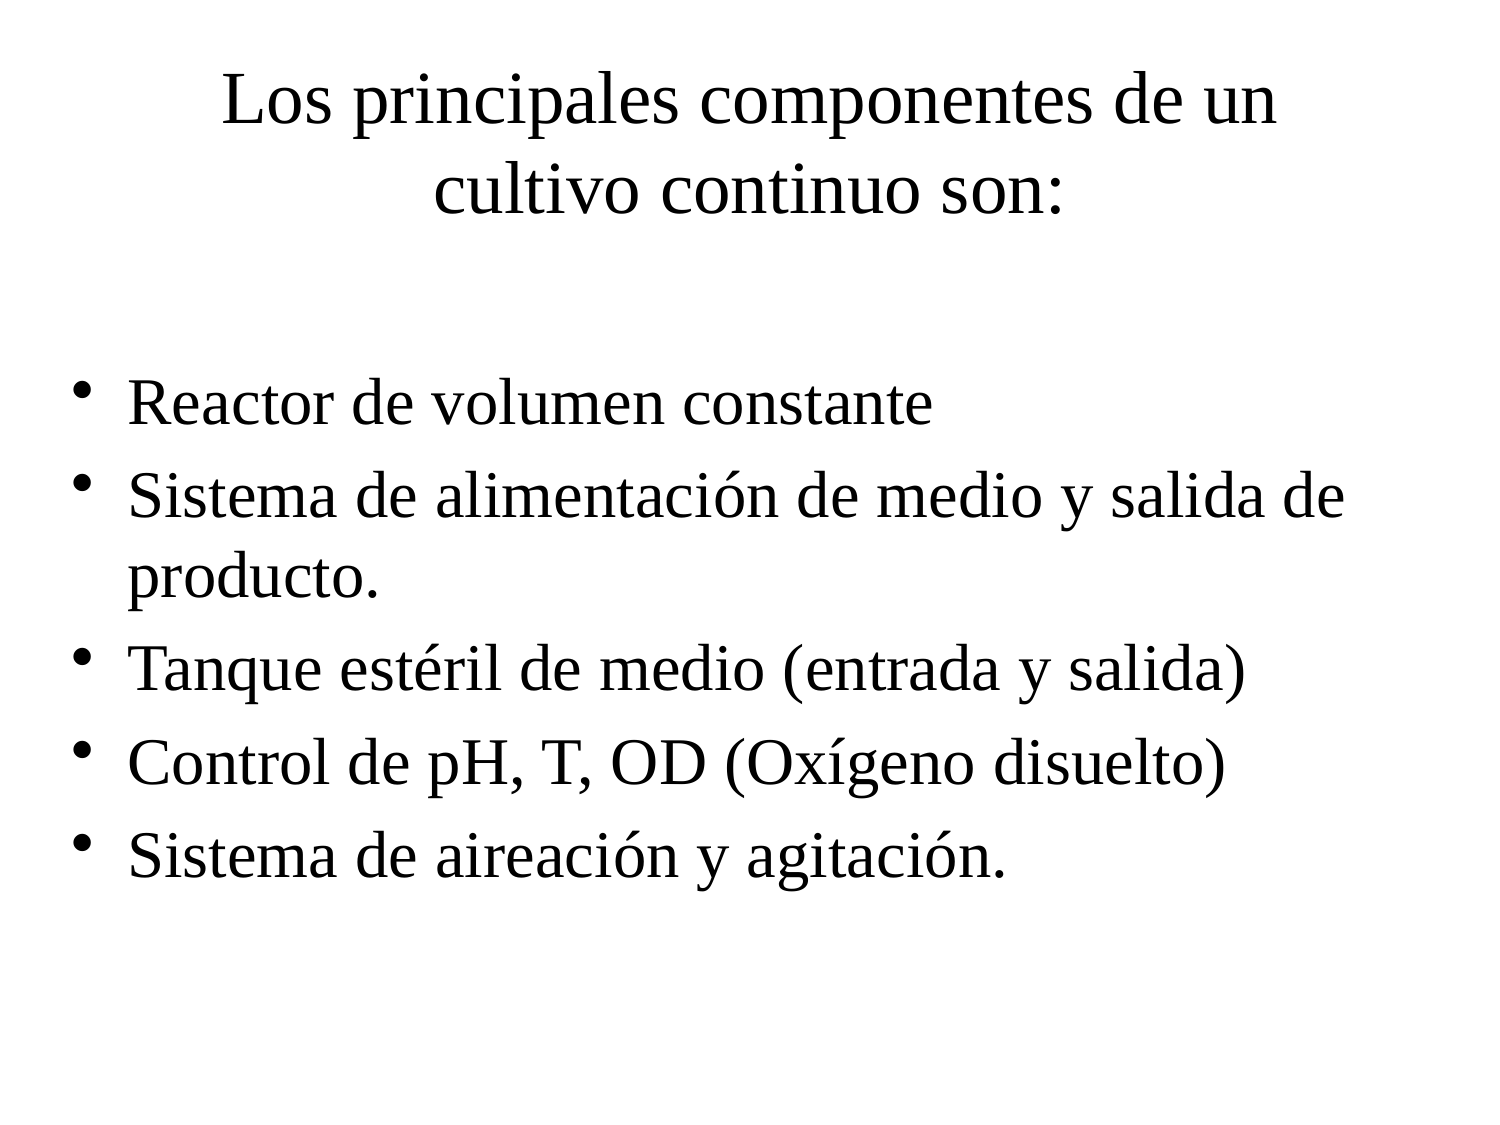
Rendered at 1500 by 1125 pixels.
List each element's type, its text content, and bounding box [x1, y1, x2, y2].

title Los principales componentes de un cultivo continuo son: [112, 99, 1388, 288]
list Reactor de volumen constante Sistema de alimentación de medio y salida de producto. Tanque estéril de medio (entrada y salida) Control de pH, T, OD (Oxígeno disuelto) Sistema de aireación y agitación. [56, 349, 1444, 1026]
